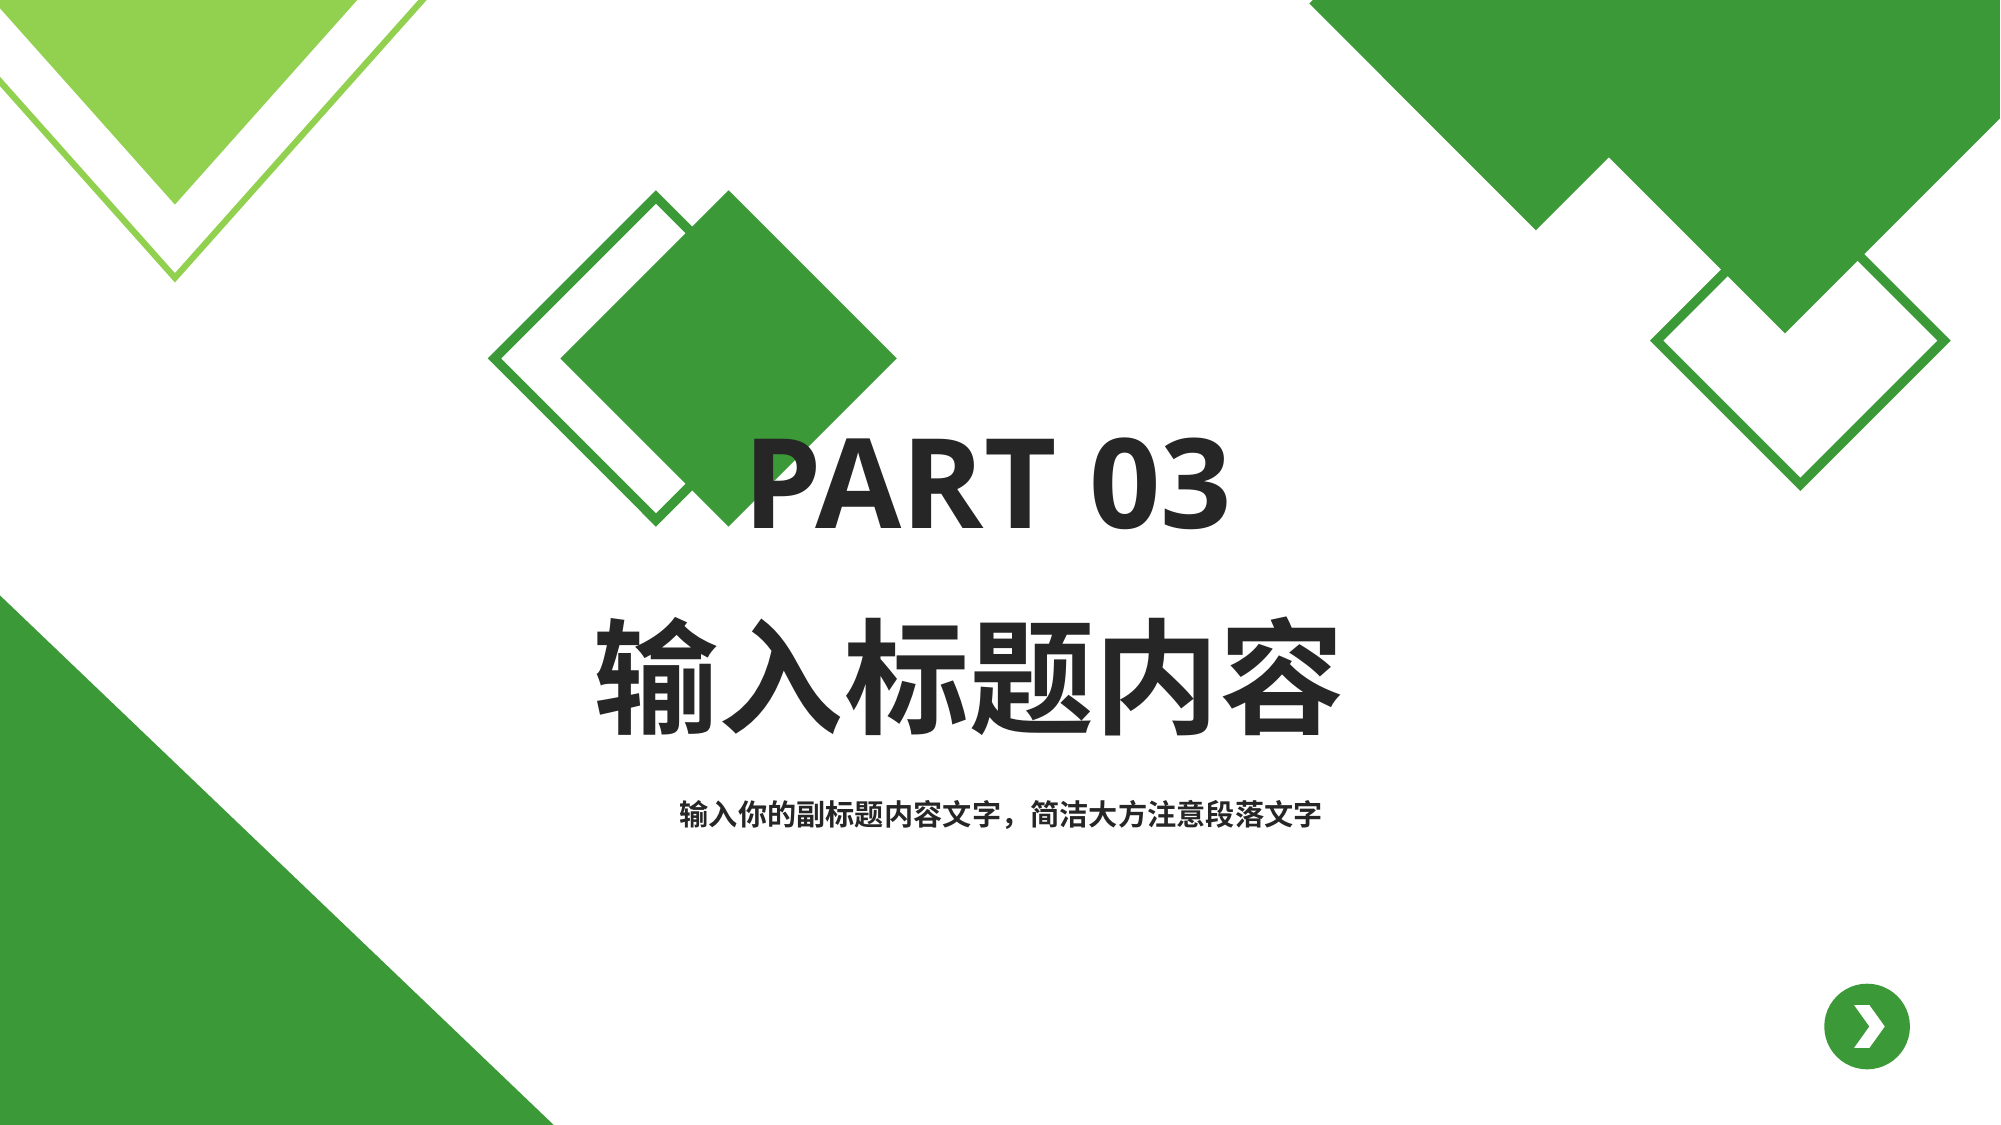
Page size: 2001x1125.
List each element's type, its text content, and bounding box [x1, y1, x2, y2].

text_box [0, 593, 556, 1125]
text_box 输入标题内容 [579, 592, 1514, 758]
text_box [492, 195, 692, 522]
text_box [1450, 0, 2000, 272]
text_box 输入你的副标题内容文字，简洁大方注意段落文字 [664, 789, 1452, 839]
text_box [565, 195, 892, 521]
text_box [1307, 0, 1609, 232]
text_box [1655, 195, 1946, 486]
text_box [1824, 983, 1910, 1070]
text_box [0, 0, 424, 280]
text_box PART 03 [728, 395, 1363, 561]
